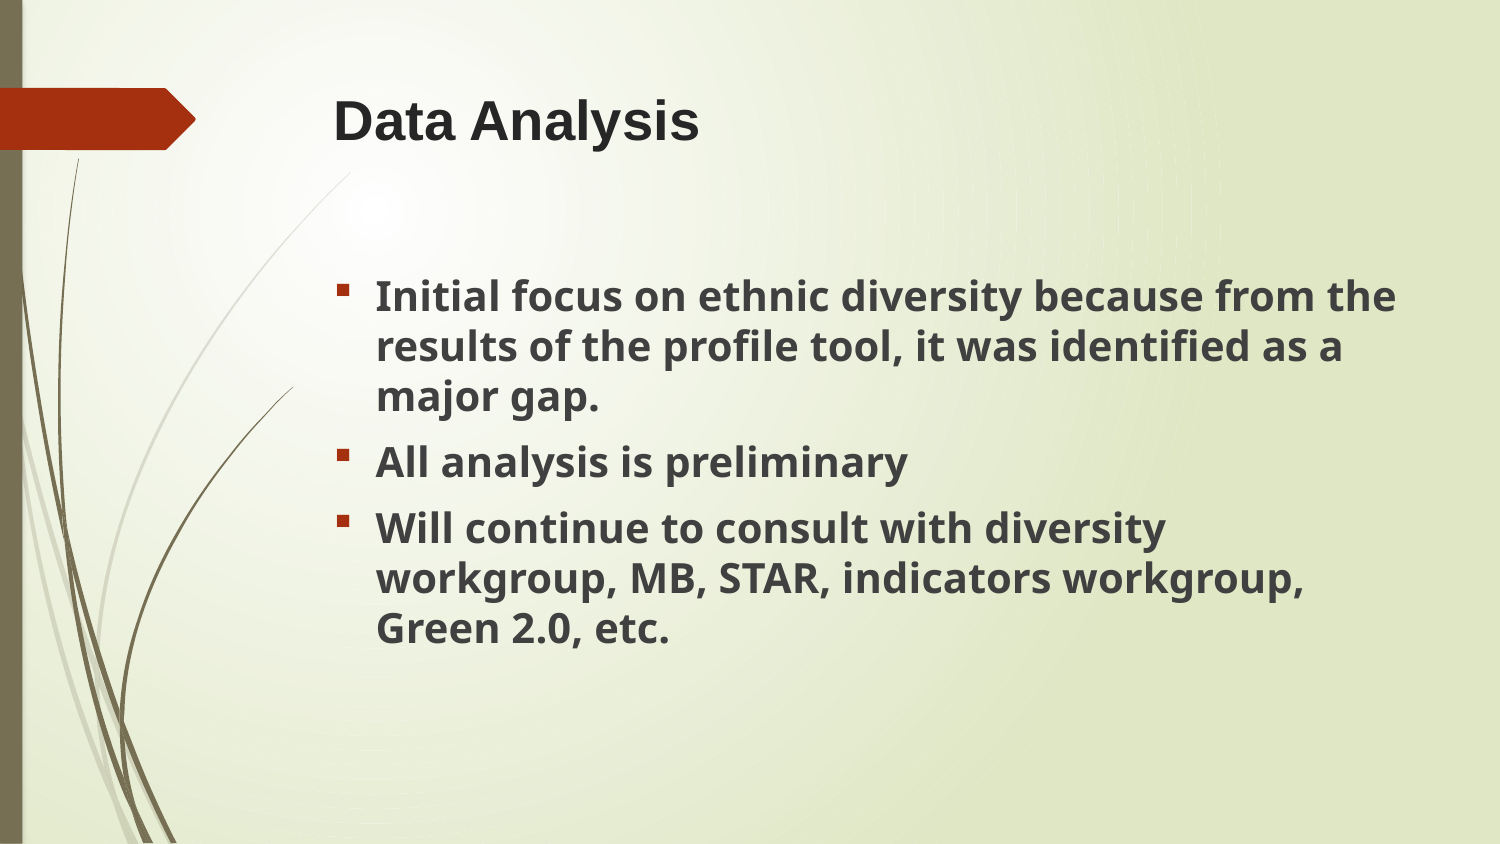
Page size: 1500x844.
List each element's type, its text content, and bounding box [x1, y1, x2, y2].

list Initial focus on ethnic diversity because from the results of the profile tool, it was identified as a major gap. All analysis is preliminary Will continue to consult with diversity workgroup, MB, STAR, indicators workgroup, Green 2.0, etc. [318, 262, 1416, 728]
title Data Analysis [319, 76, 1416, 235]
